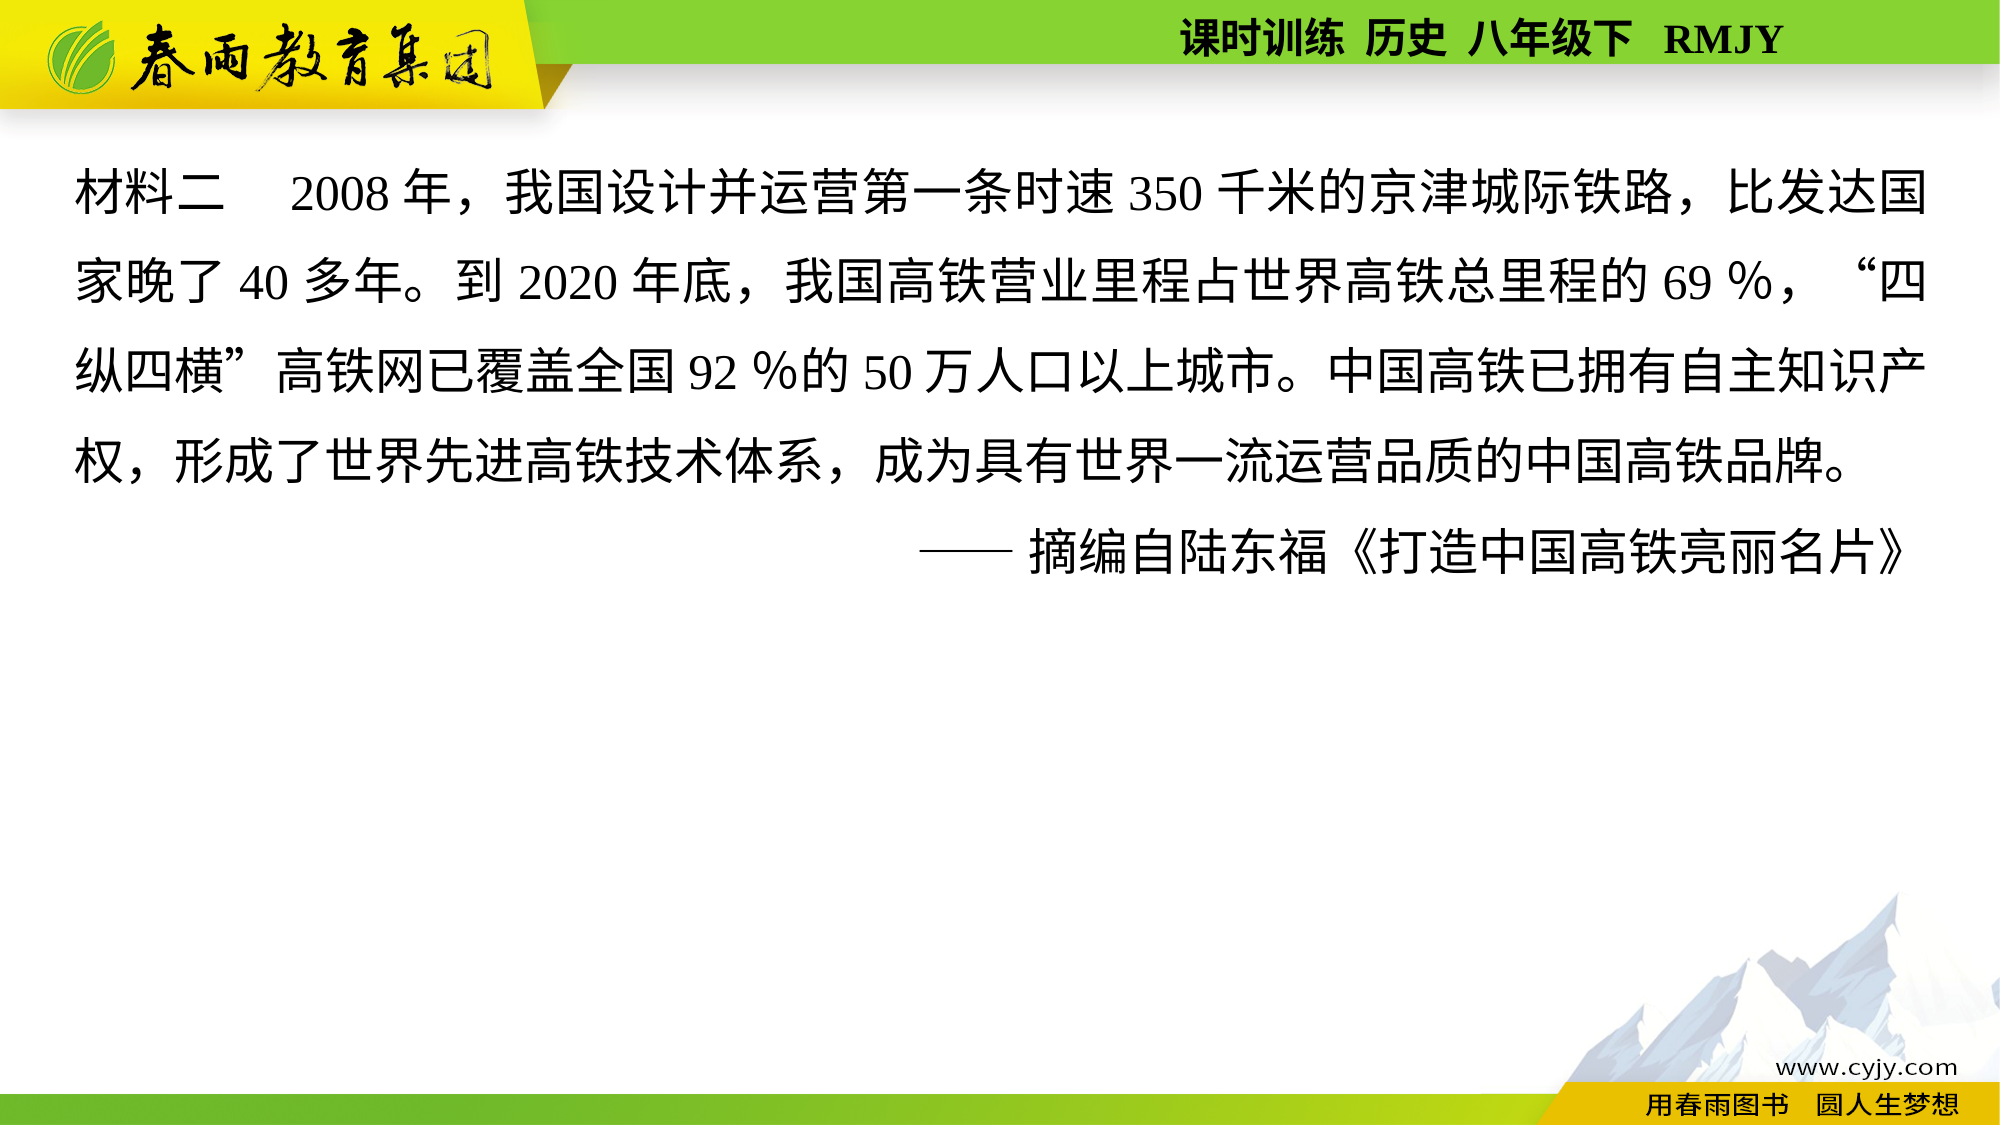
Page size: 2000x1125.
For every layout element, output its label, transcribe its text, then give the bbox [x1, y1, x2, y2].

picture [0, 0, 2000, 1125]
list 材料二 2008年，我国设计并运营第一条时速350千米的京津城际铁路，比发达国家晚了40多年。到2020年底，我国高铁营业里程占世界高铁总里程的69％，“四纵四横”高铁网已覆盖全国92％的50万人口以上城市。中国高铁已拥有自主知识产权，形成了世界先进高铁技术体系，成为具有世界一流运营品质的中国高铁品牌。 ——摘编自陆东福《打造中国高铁亮丽名片》 [59, 122, 1944, 632]
